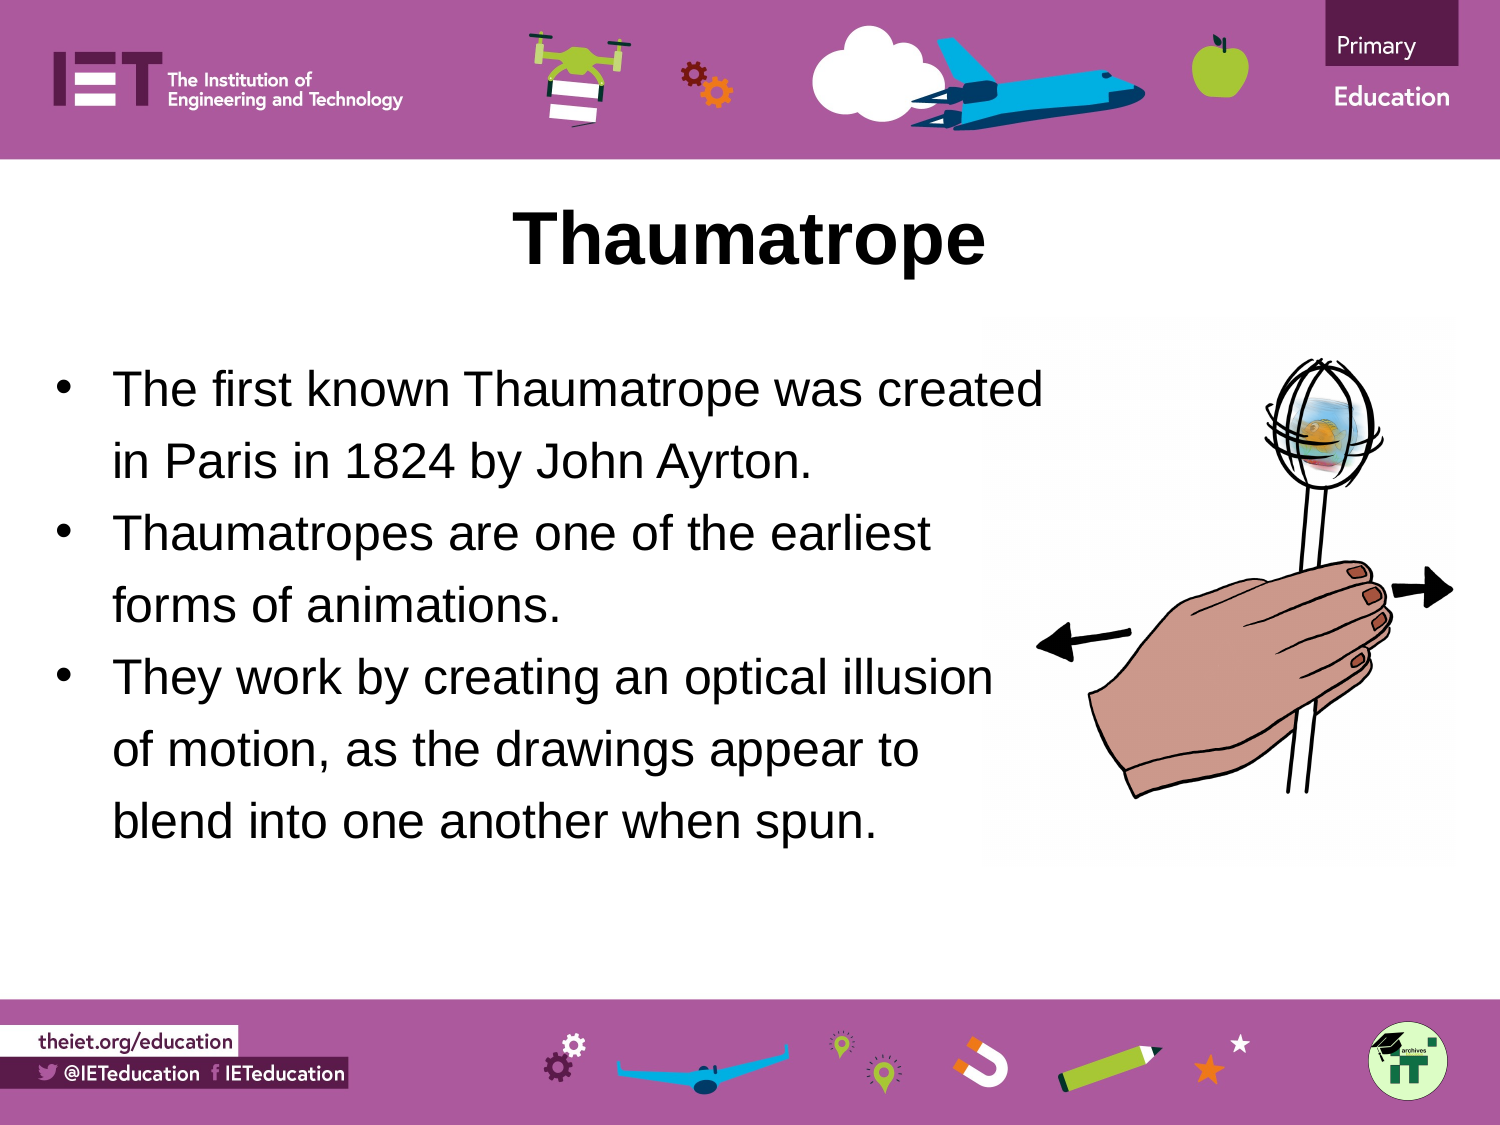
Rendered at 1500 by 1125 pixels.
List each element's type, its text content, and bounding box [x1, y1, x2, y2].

picture [0, 0, 1500, 1125]
text_box The first known Thaumatrope was created in Paris in 1824 by John Ayrton. Thaumatropes are one of the earliest forms of animations. They work by creating an optical illusion of motion, as the drawings appear to blend into one another when spun. [44, 186, 1061, 854]
text_box Thaumatrope [103, 187, 1397, 286]
